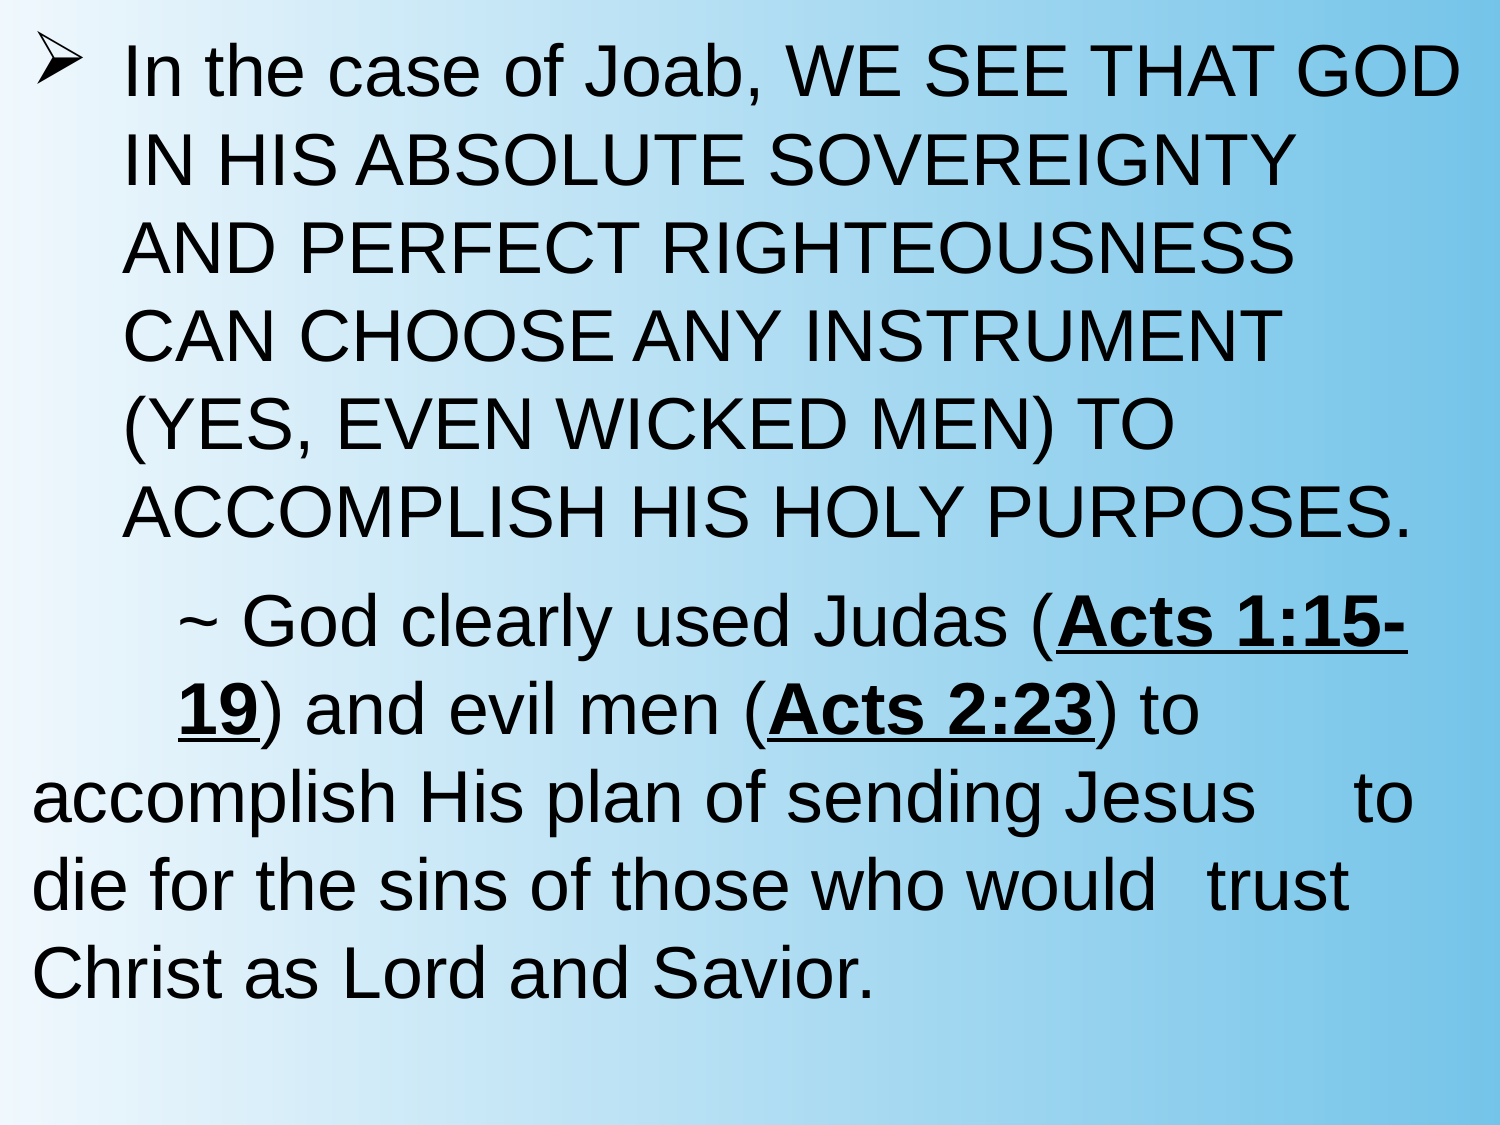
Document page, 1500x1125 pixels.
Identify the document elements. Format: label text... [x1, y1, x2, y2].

subtitle In the case of Joab, WE SEE THAT GOD IN HIS ABSOLUTE SOVEREIGNTY AND PERFECT RIGHTEOUSNESS CAN CHOOSE ANY INSTRUMENT (YES, EVEN WICKED MEN) TO ACCOMPLISH HIS HOLY PURPOSES. ~ God clearly used Judas (Acts 1:15- 19) and evil men (Acts 2:23) to accomplish His plan of sending Jesus to die for the sins of those who would trust Christ as Lord and Savior. [16, 16, 1482, 1104]
